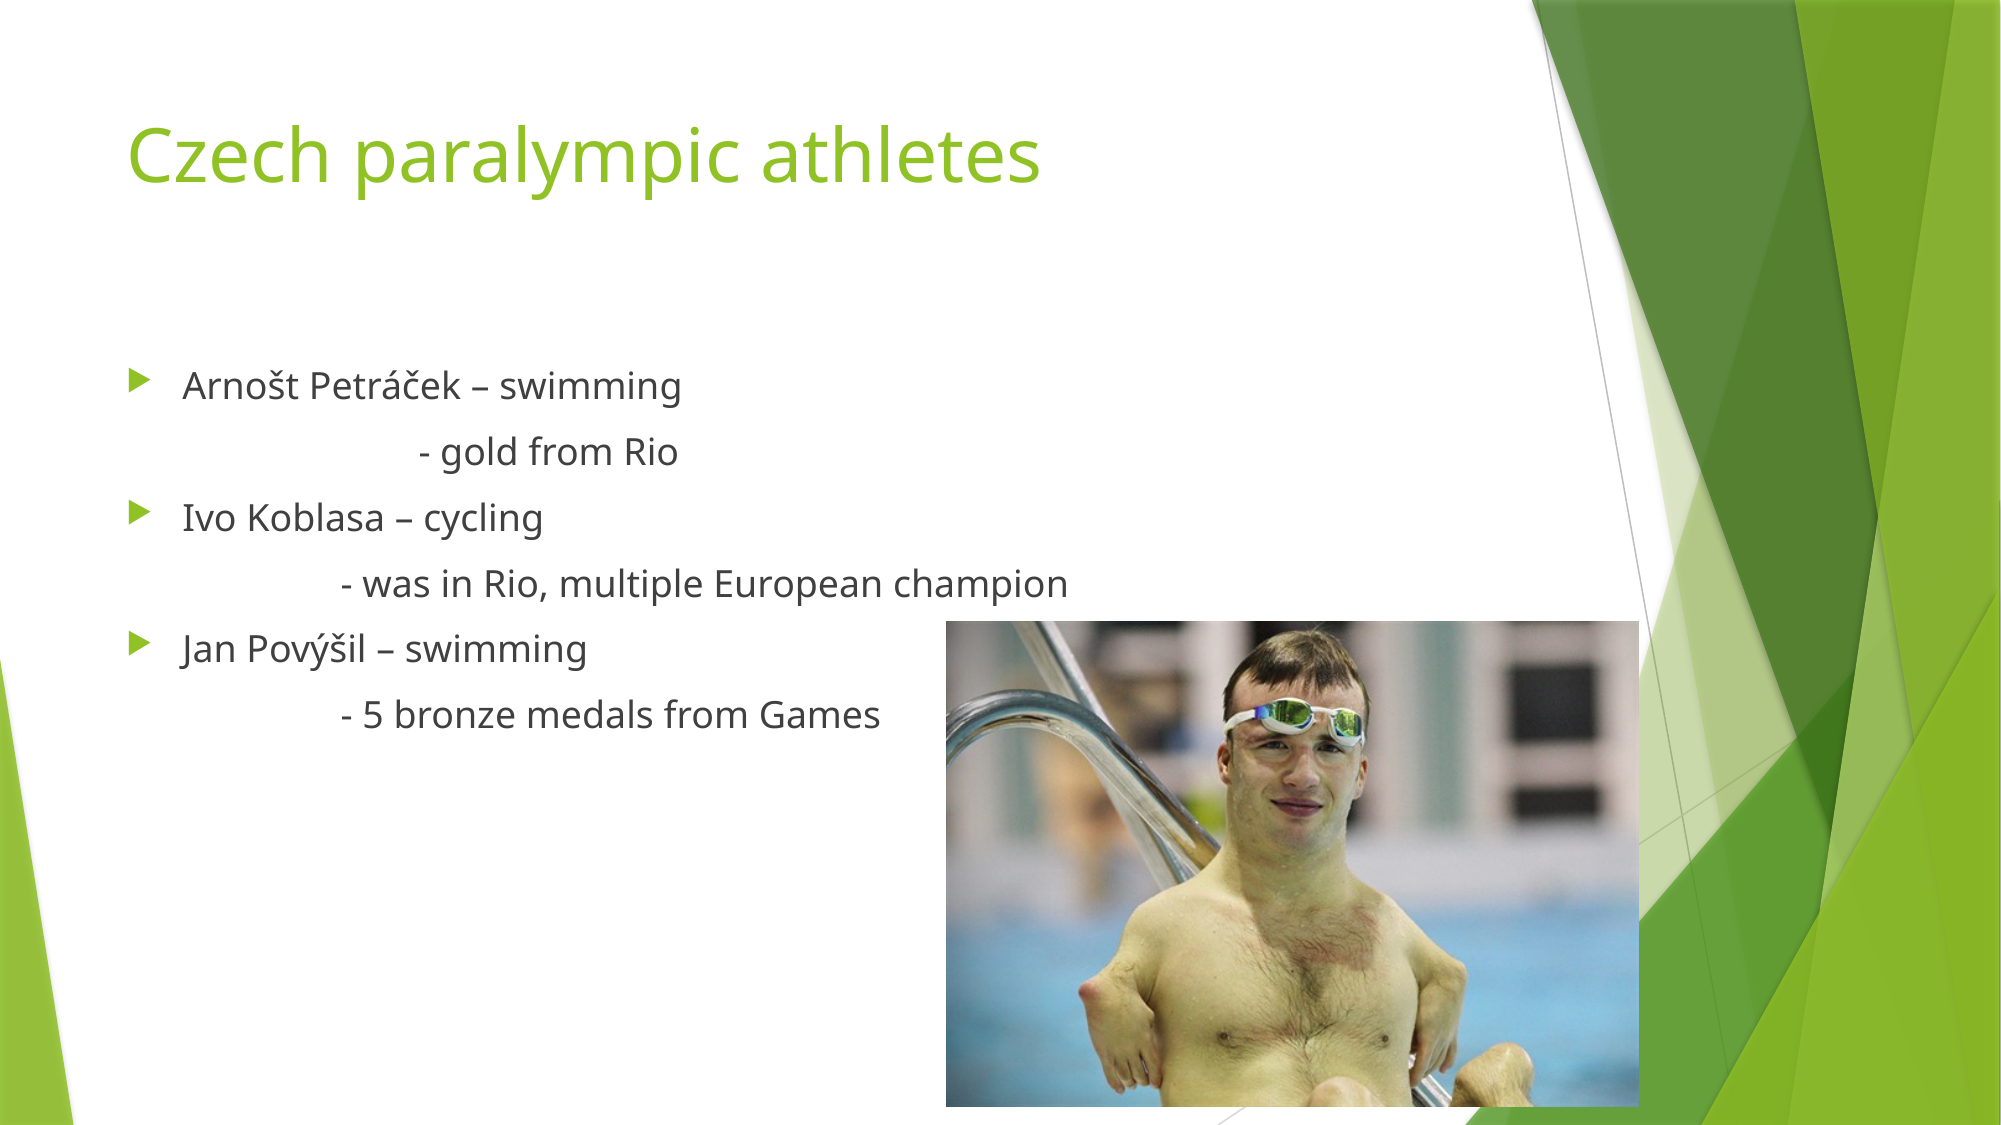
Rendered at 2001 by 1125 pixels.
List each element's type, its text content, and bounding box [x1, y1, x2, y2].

picture [946, 621, 1640, 1107]
title Czech paralympic athletes [111, 99, 1522, 317]
list Arnošt Petráček – swimming - gold from Rio Ivo Koblasa – cycling - was in Rio, multiple European champion Jan Povýšil – swimming - 5 bronze medals from Games [111, 354, 1522, 992]
